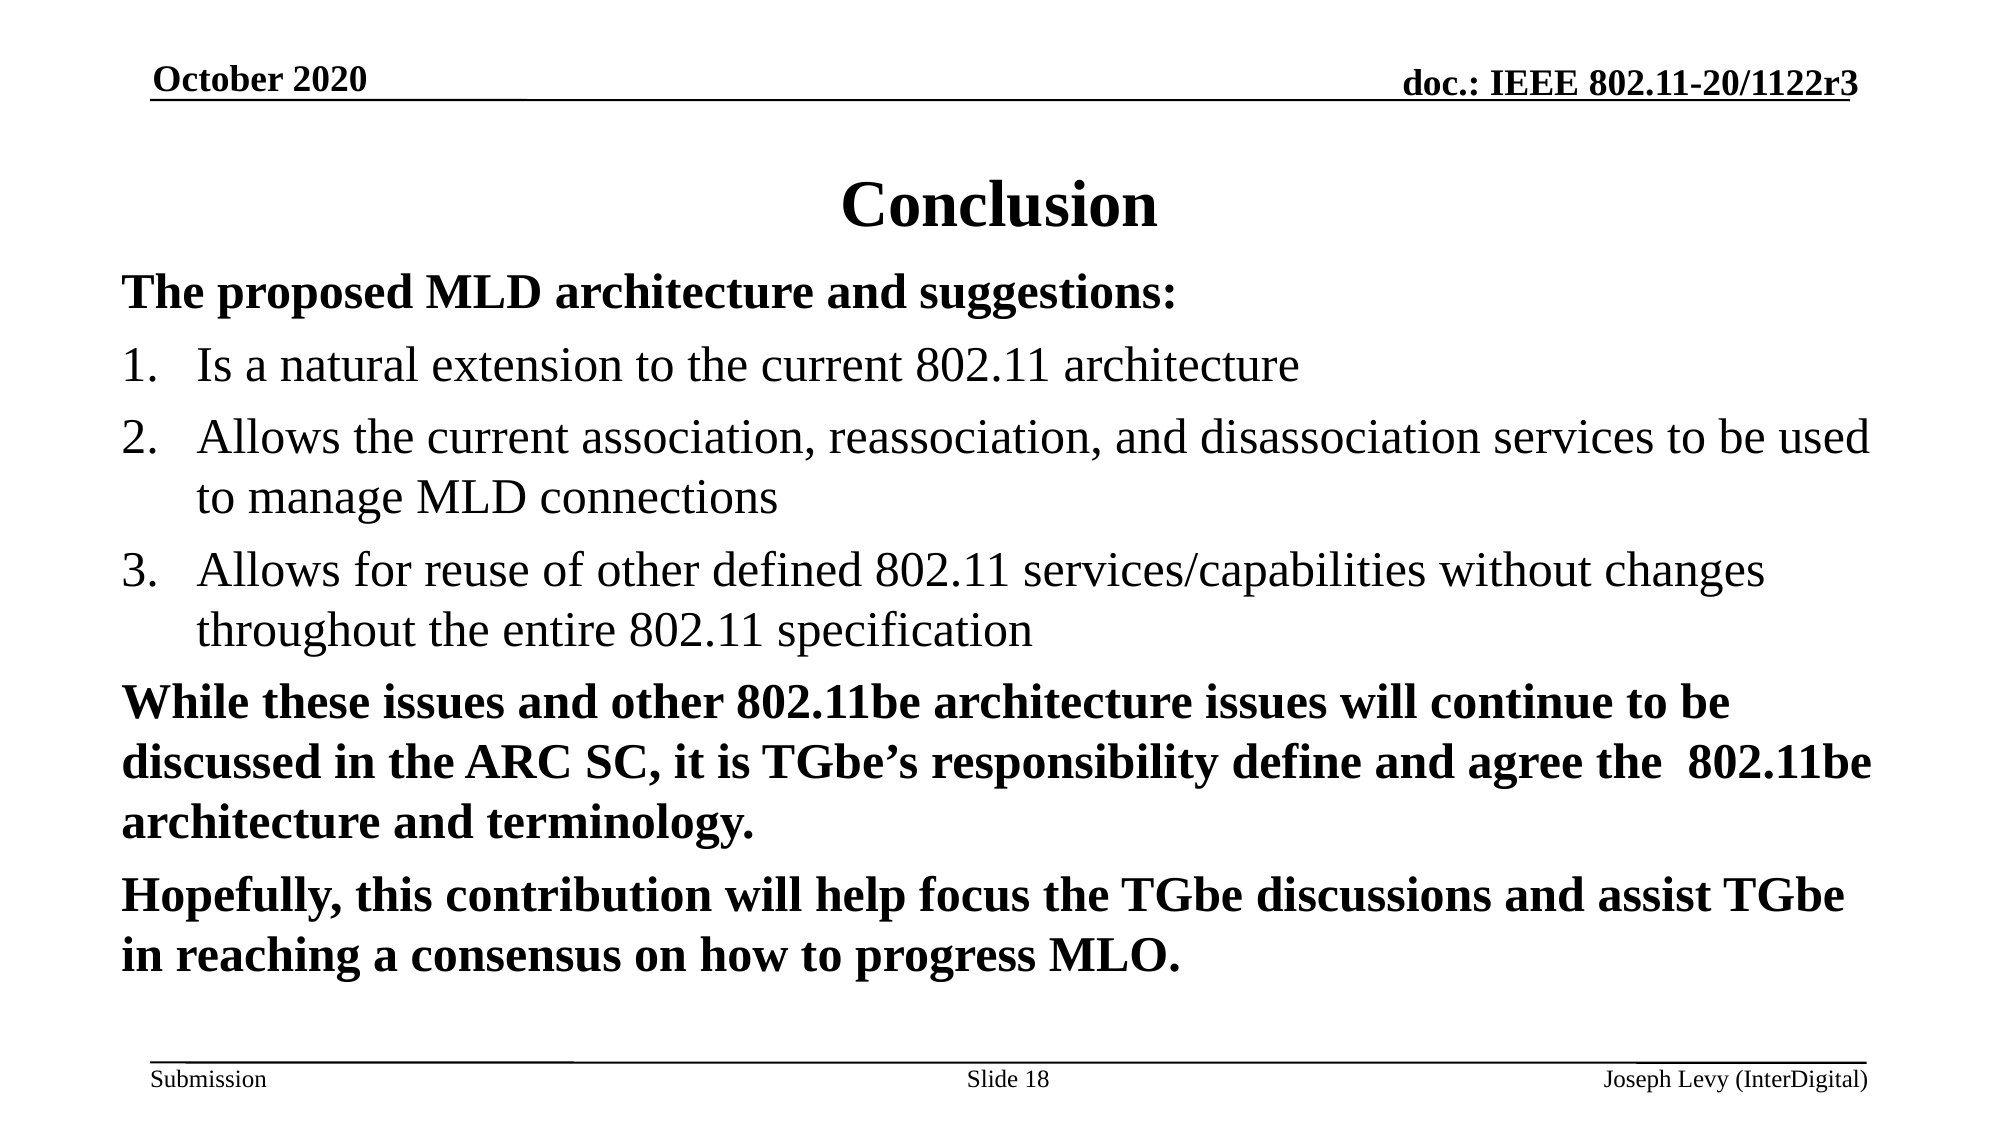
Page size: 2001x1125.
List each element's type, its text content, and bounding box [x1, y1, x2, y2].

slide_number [152, 54, 563, 100]
slide_number Slide 18 [950, 1061, 1067, 1123]
list The proposed MLD architecture and suggestions: Is a natural extension to the current 802.11 architecture Allows the current association, reassociation, and disassociation services to be used to manage MLD connections Allows for reuse of other defined 802.11 services/capabilities without changes throughout the entire 802.11 specification While these issues and other 802.11be architecture issues will continue to be discussed in the ARC SC, it is TGbe’s responsibility define and agree the 802.11be architecture and terminology. Hopefully, this contribution will help focus the TGbe discussions and assist TGbe in reaching a consensus on how to progress MLO. [105, 250, 1894, 1071]
footer Joseph Levy (InterDigital) [1171, 1061, 1869, 1093]
title Conclusion [149, 112, 1850, 250]
